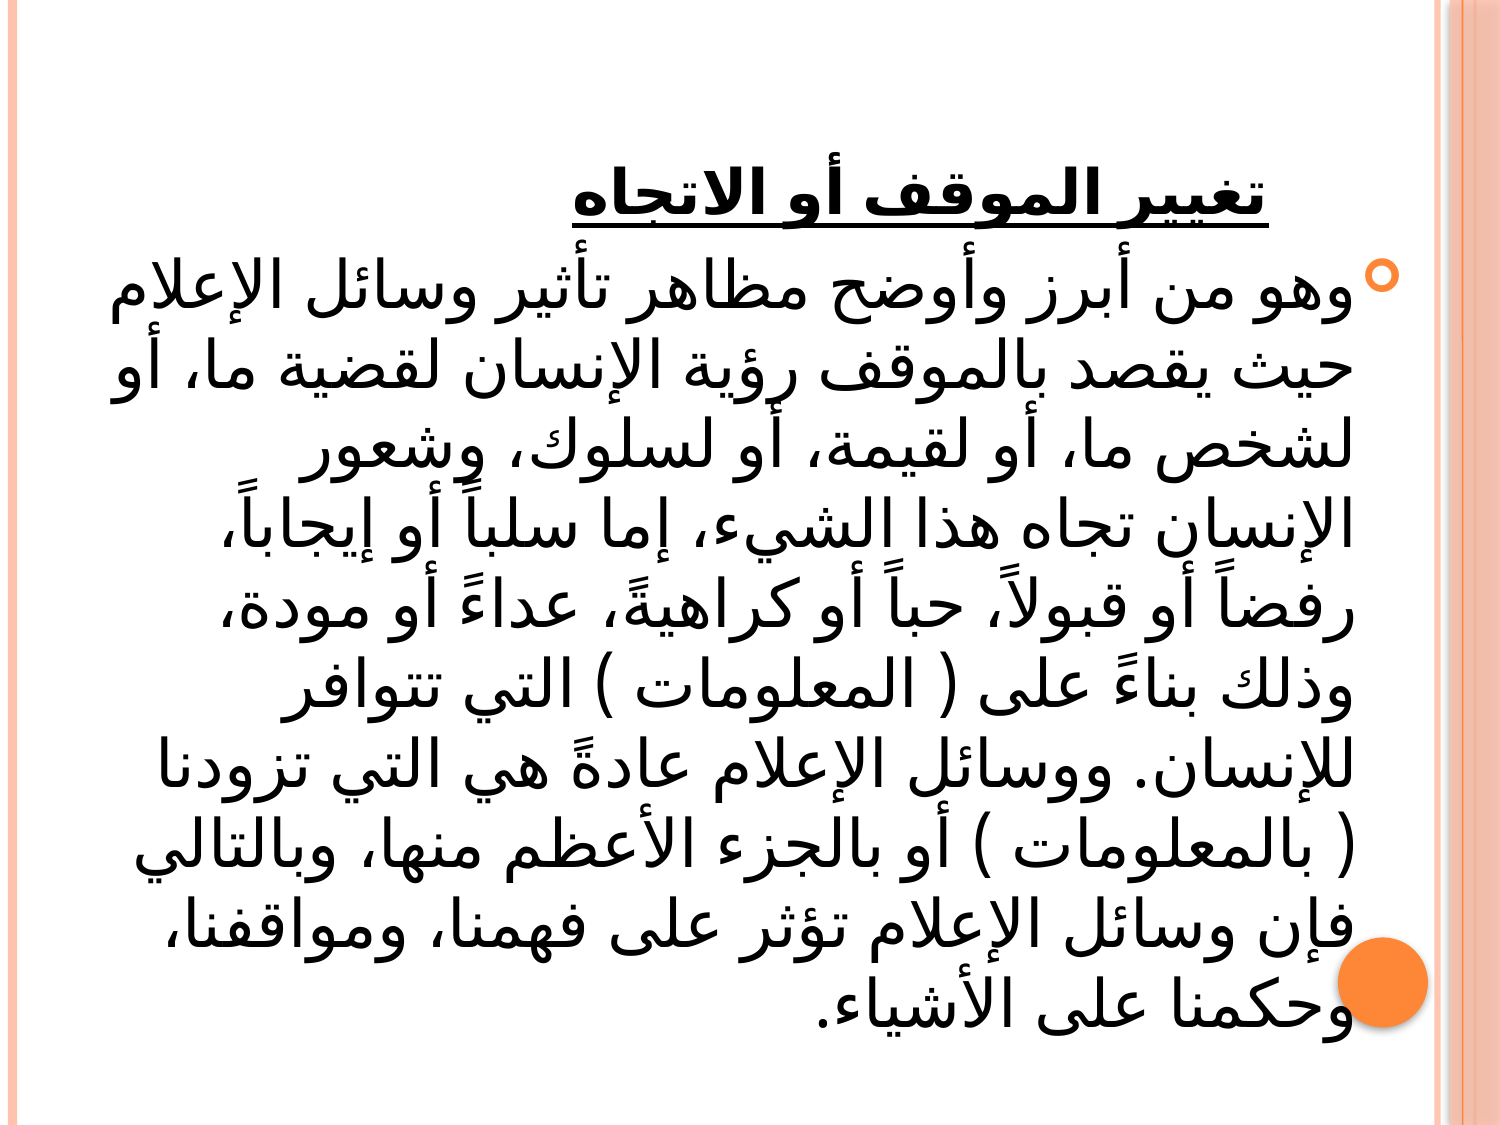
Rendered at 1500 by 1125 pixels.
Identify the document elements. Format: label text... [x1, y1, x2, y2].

list وهو من أبرز وأوضح مظاهر تأثير وسائل الإعلام حيث يقصد بالموقف رؤية الإنسان لقضية ما، أو لشخص ما، أو لقيمة، أو لسلوك، وشعور الإنسان تجاه هذا الشيء، إما سلباً أو إيجاباً، رفضاً أو قبولاً، حباً أو كراهيةً، عداءً أو مودة، وذلك بناءً على ( المعلومات ) التي تتوافر للإنسان. ووسائل الإعلام عادةً هي التي تزودنا ( بالمعلومات ) أو بالجزء الأعظم منها، وبالتالي فإن وسائل الإعلام تؤثر على فهمنا، ومواقفنا، وحكمنا على الأشياء. [75, 292, 1418, 1062]
title تغيير الموقف أو الاتجاه [75, 45, 1300, 235]
